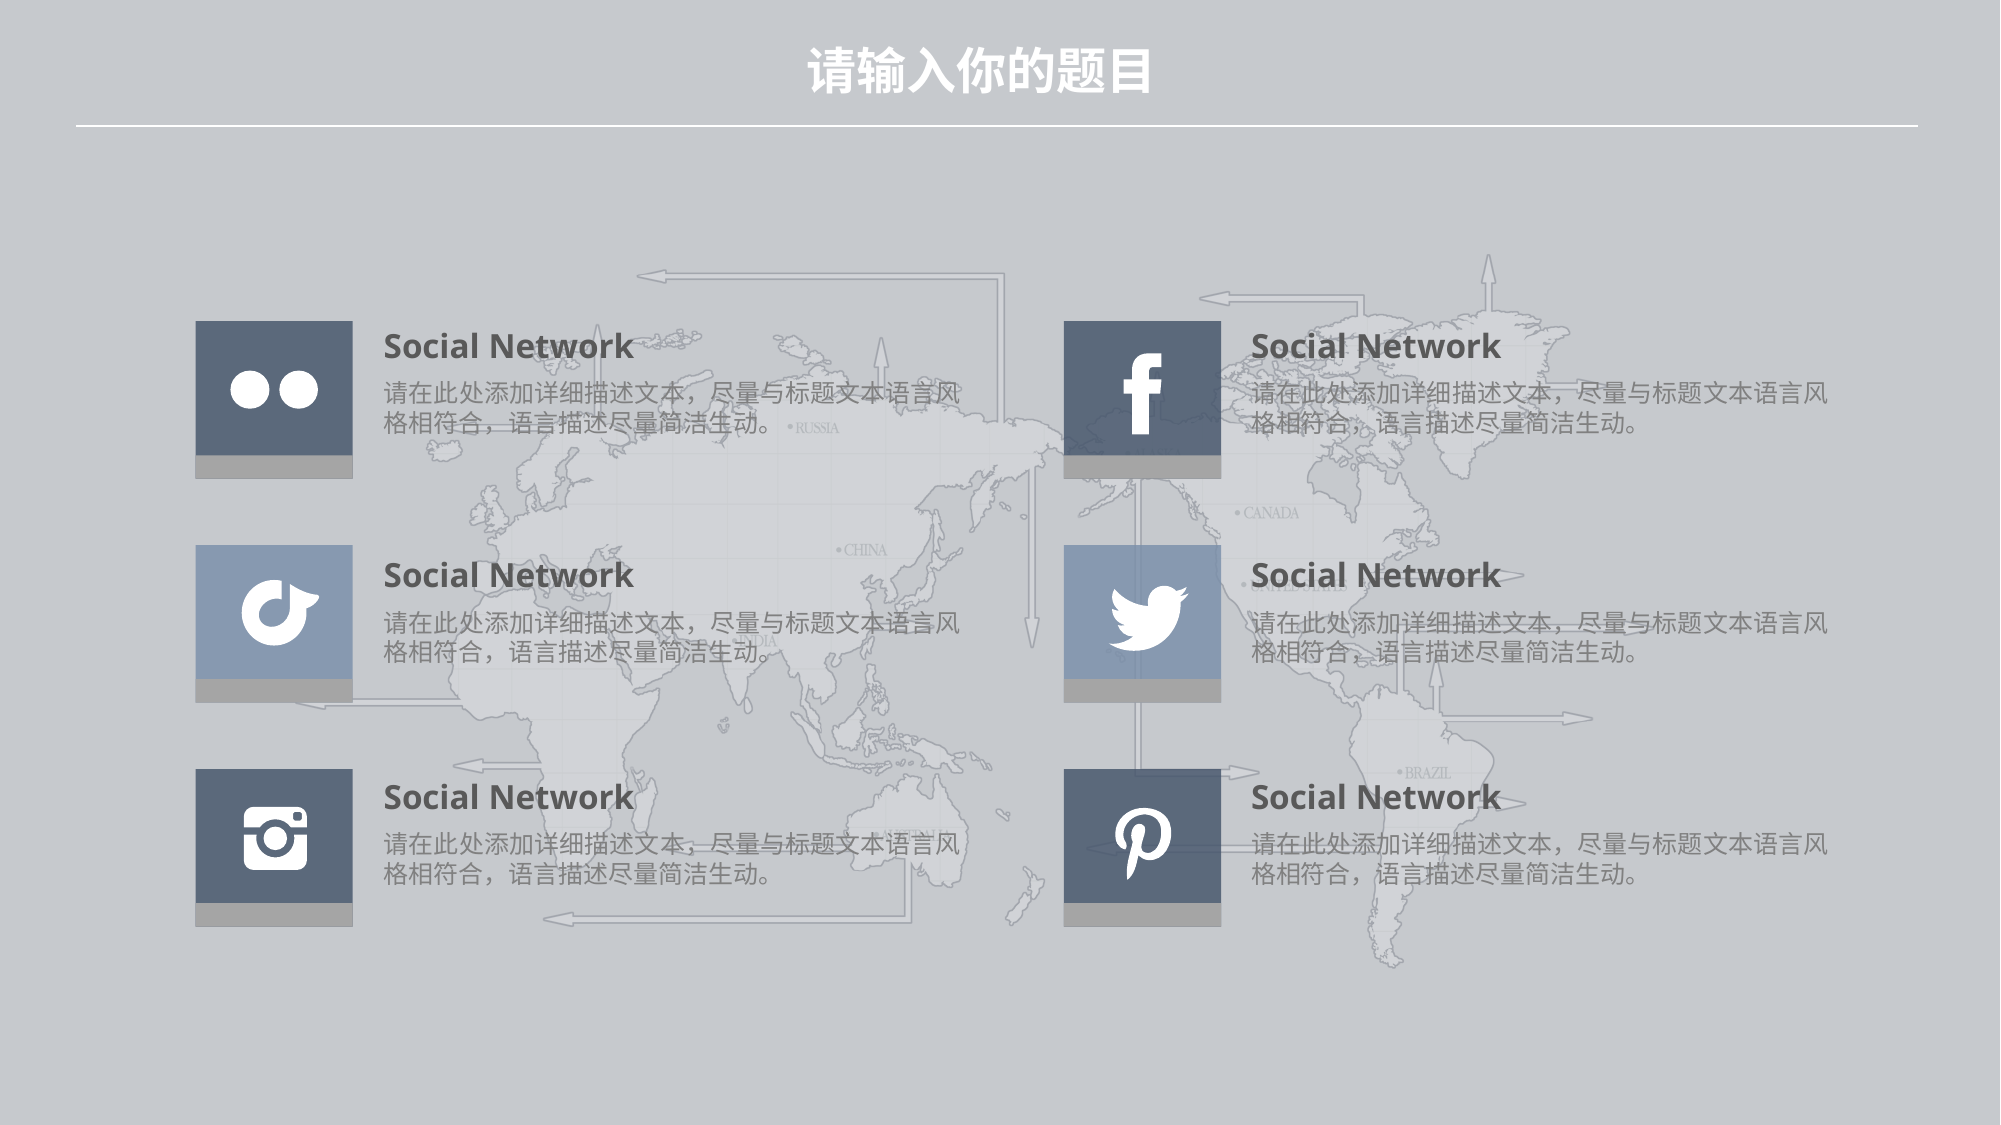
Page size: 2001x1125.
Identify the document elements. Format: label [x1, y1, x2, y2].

text_box [1236, 317, 1845, 447]
text_box [195, 769, 353, 927]
text_box [1063, 769, 1222, 927]
text_box [368, 768, 977, 898]
text_box [1063, 545, 1222, 703]
text_box [195, 321, 353, 479]
text_box [368, 546, 977, 676]
text_box [368, 317, 977, 447]
text_box [1236, 768, 1845, 898]
text_box [1063, 321, 1222, 479]
text_box [195, 545, 353, 703]
text_box [1236, 546, 1845, 676]
